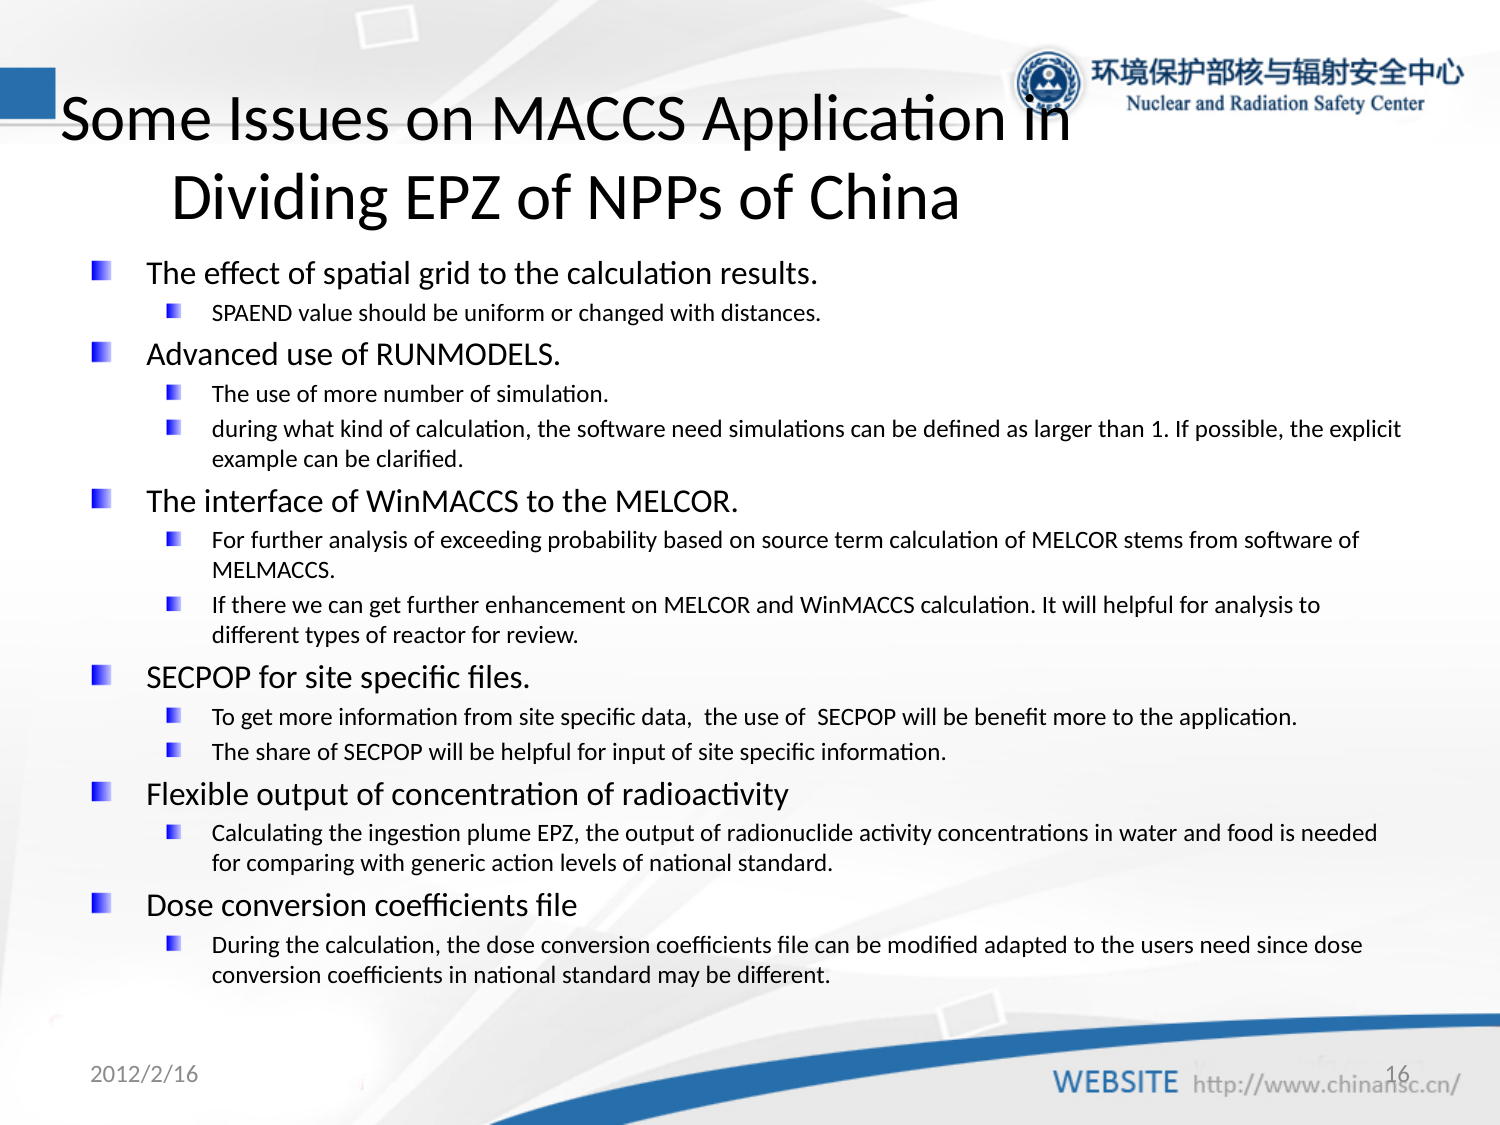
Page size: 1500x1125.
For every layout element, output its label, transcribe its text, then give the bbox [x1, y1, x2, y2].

picture [0, 0, 1500, 1125]
title Some Issues on MACCS Application in Dividing EPZ of NPPs of China [40, 89, 1093, 327]
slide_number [75, 1042, 425, 1103]
list The effect of spatial grid to the calculation results. SPAEND value should be uniform or changed with distances. Advanced use of RUNMODELS. The use of more number of simulation. during what kind of calculation, the software need simulations can be defined as larger than 1. If possible, the explicit example can be clarified. The interface of WinMACCS to the MELCOR. For further analysis of exceeding probability based on source term calculation of MELCOR stems from software of MELMACCS. If there we can get further enhancement on MELCOR and WinMACCS calculation. It will helpful for analysis to different types of reactor for review. SECPOP for site specific files. To get more information from site specific data, the use of SECPOP will be benefit more to the application. The share of SECPOP will be helpful for input of site specific information. Flexible output of concentration of radioactivity Calculating the ingestion plume EPZ, the output of radionuclide activity concentrations in water and food is needed for comparing with generic action levels of national standard. Dose conversion coefficients file During the calculation, the dose conversion coefficients file can be modified adapted to the users need since dose conversion coefficients in national standard may be different. [74, 243, 1426, 1052]
slide_number 16 [1074, 1042, 1425, 1103]
